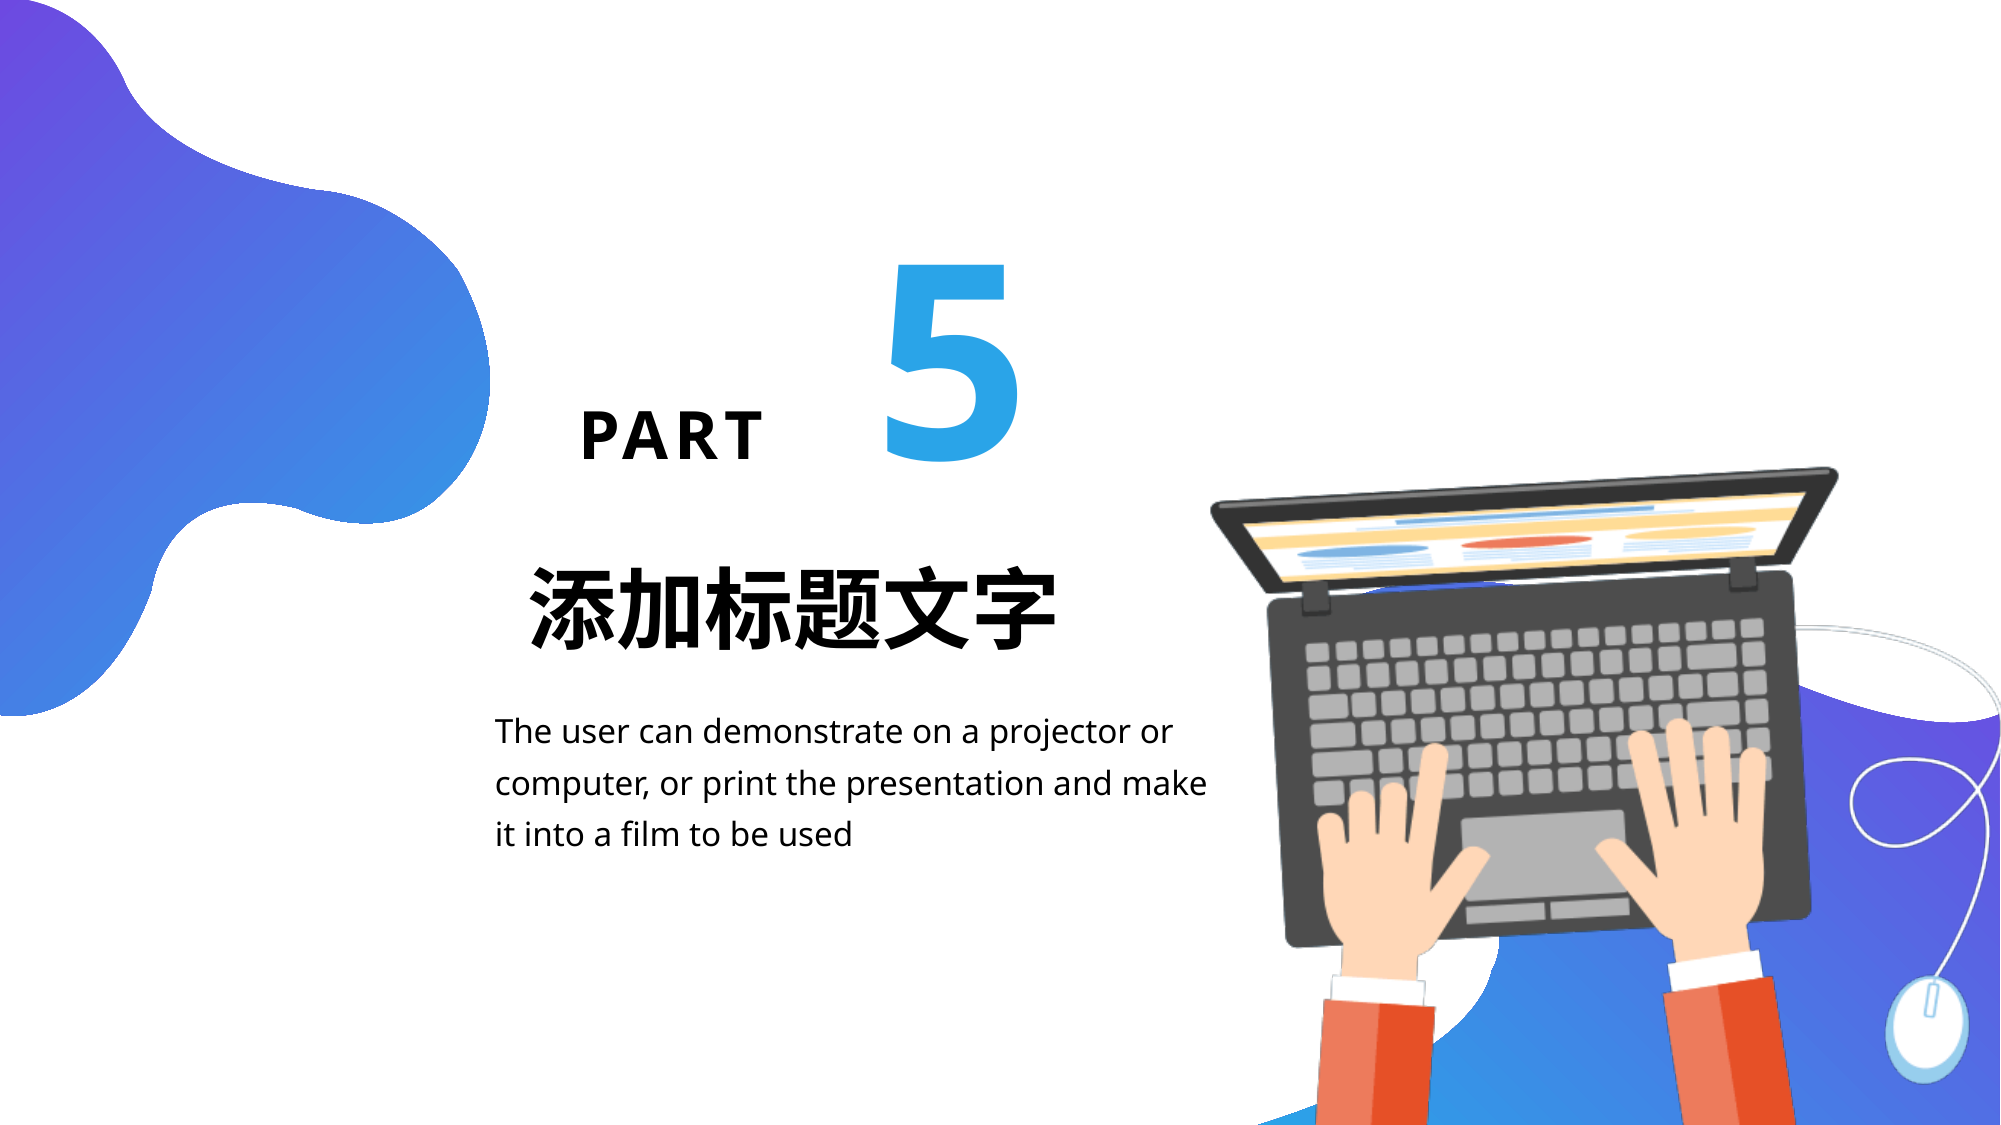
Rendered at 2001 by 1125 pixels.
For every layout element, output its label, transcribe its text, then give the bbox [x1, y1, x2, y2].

text_box The user can demonstrate on a projector or computer, or print the presentation and make it into a film to be used [480, 690, 1208, 861]
text_box 添加标题文字 [480, 553, 1108, 661]
text_box [0, 0, 480, 716]
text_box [480, 180, 1045, 525]
picture [1208, 321, 2001, 1125]
